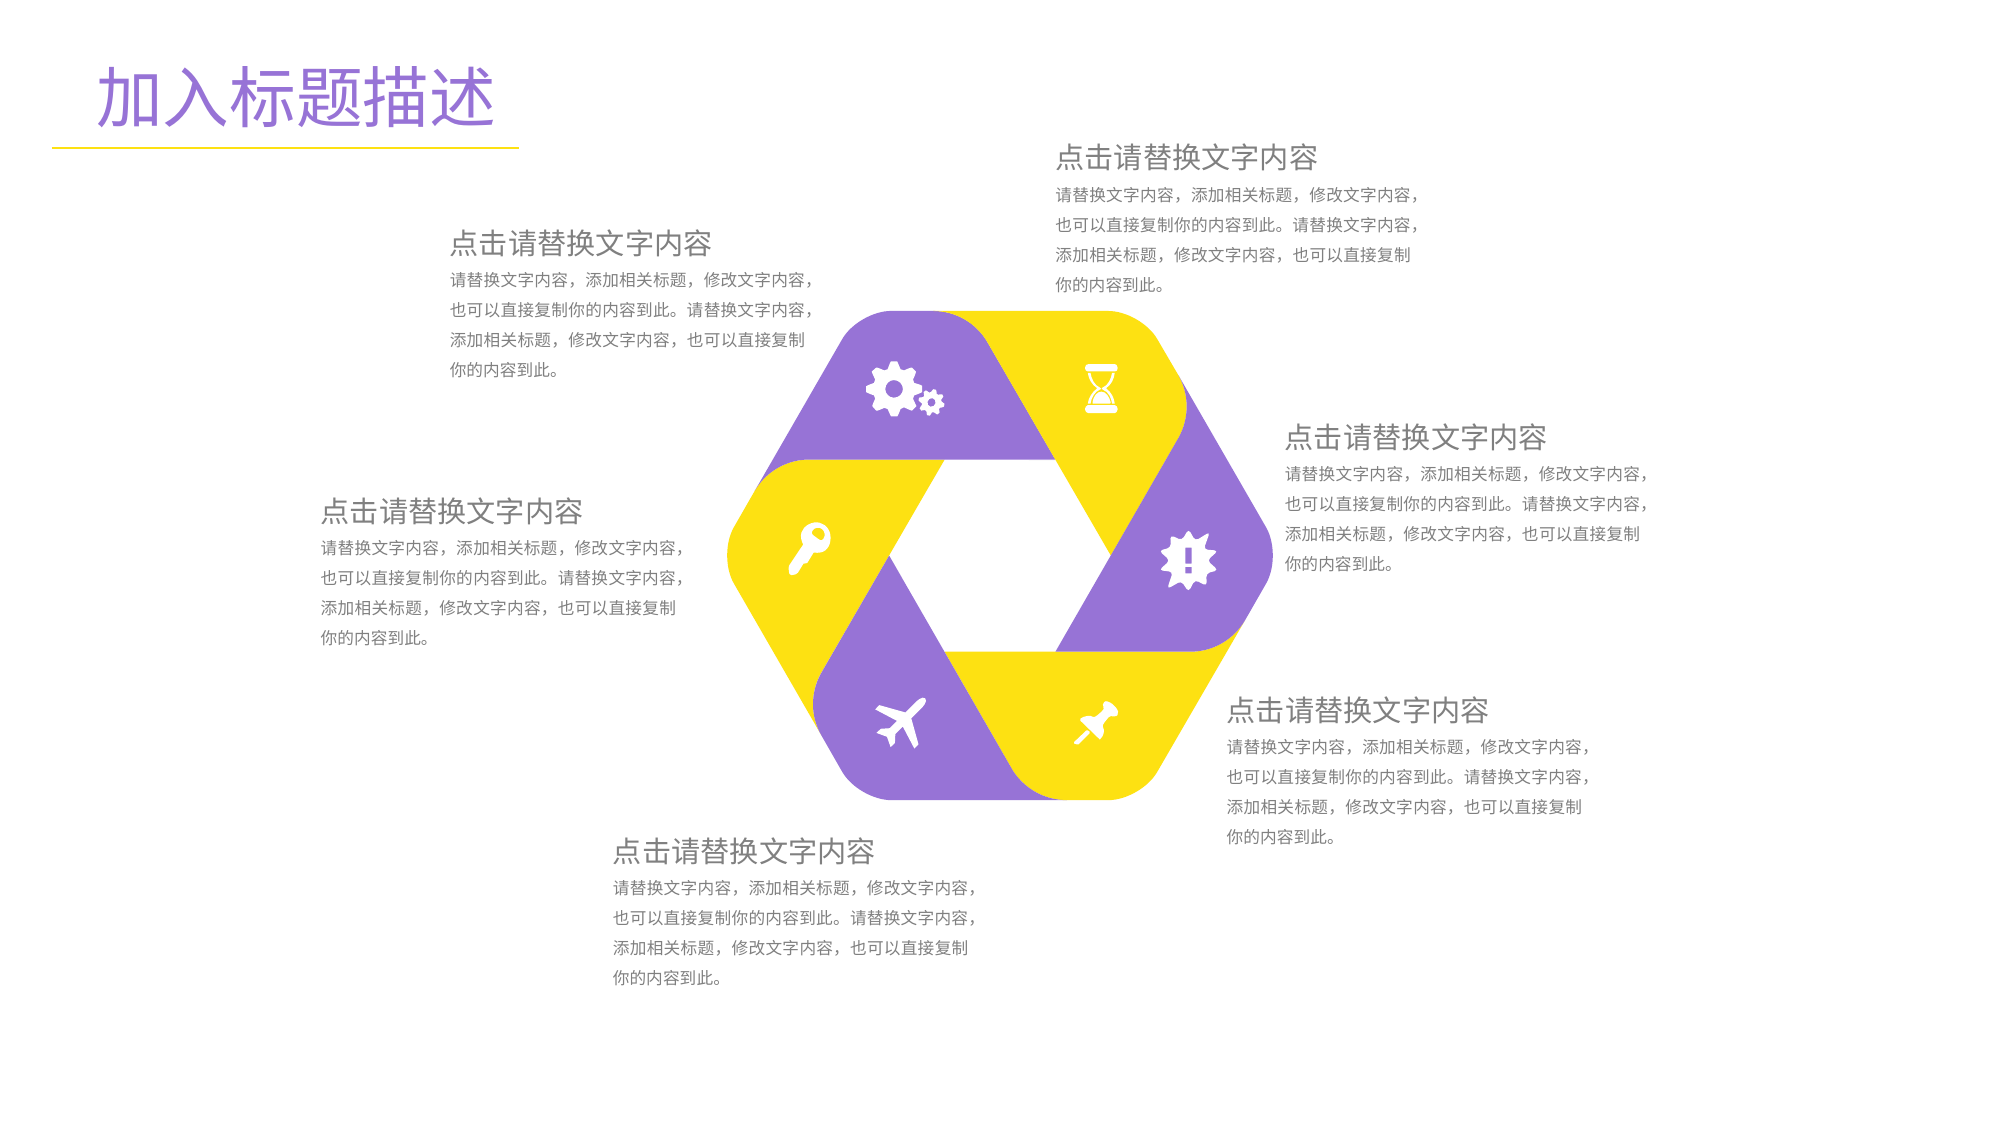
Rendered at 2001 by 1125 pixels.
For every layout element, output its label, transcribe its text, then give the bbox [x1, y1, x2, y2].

text_box 点击请替换文字内容 请替换文字内容，添加相关标题，修改文字内容，也可以直接复制你的内容到此。请替换文字内容，添加相关标题，修改文字内容，也可以直接复制你的内容到此。 [1284, 419, 1641, 574]
text_box 点击请替换文字内容 请替换文字内容，添加相关标题，修改文字内容，也可以直接复制你的内容到此。请替换文字内容，添加相关标题，修改文字内容，也可以直接复制你的内容到此。 [320, 492, 677, 648]
text_box 点击请替换文字内容 请替换文字内容，添加相关标题，修改文字内容，也可以直接复制你的内容到此。请替换文字内容，添加相关标题，修改文字内容，也可以直接复制你的内容到此。 [1055, 139, 1412, 295]
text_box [29, 55, 564, 148]
text_box 点击请替换文字内容 请替换文字内容，添加相关标题，修改文字内容，也可以直接复制你的内容到此。请替换文字内容，添加相关标题，修改文字内容，也可以直接复制你的内容到此。 [612, 833, 969, 988]
text_box 点击请替换文字内容 请替换文字内容，添加相关标题，修改文字内容，也可以直接复制你的内容到此。请替换文字内容，添加相关标题，修改文字内容，也可以直接复制你的内容到此。 [1226, 692, 1583, 848]
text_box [724, 310, 1275, 801]
text_box 点击请替换文字内容 请替换文字内容，添加相关标题，修改文字内容，也可以直接复制你的内容到此。请替换文字内容，添加相关标题，修改文字内容，也可以直接复制你的内容到此。 [449, 225, 806, 381]
